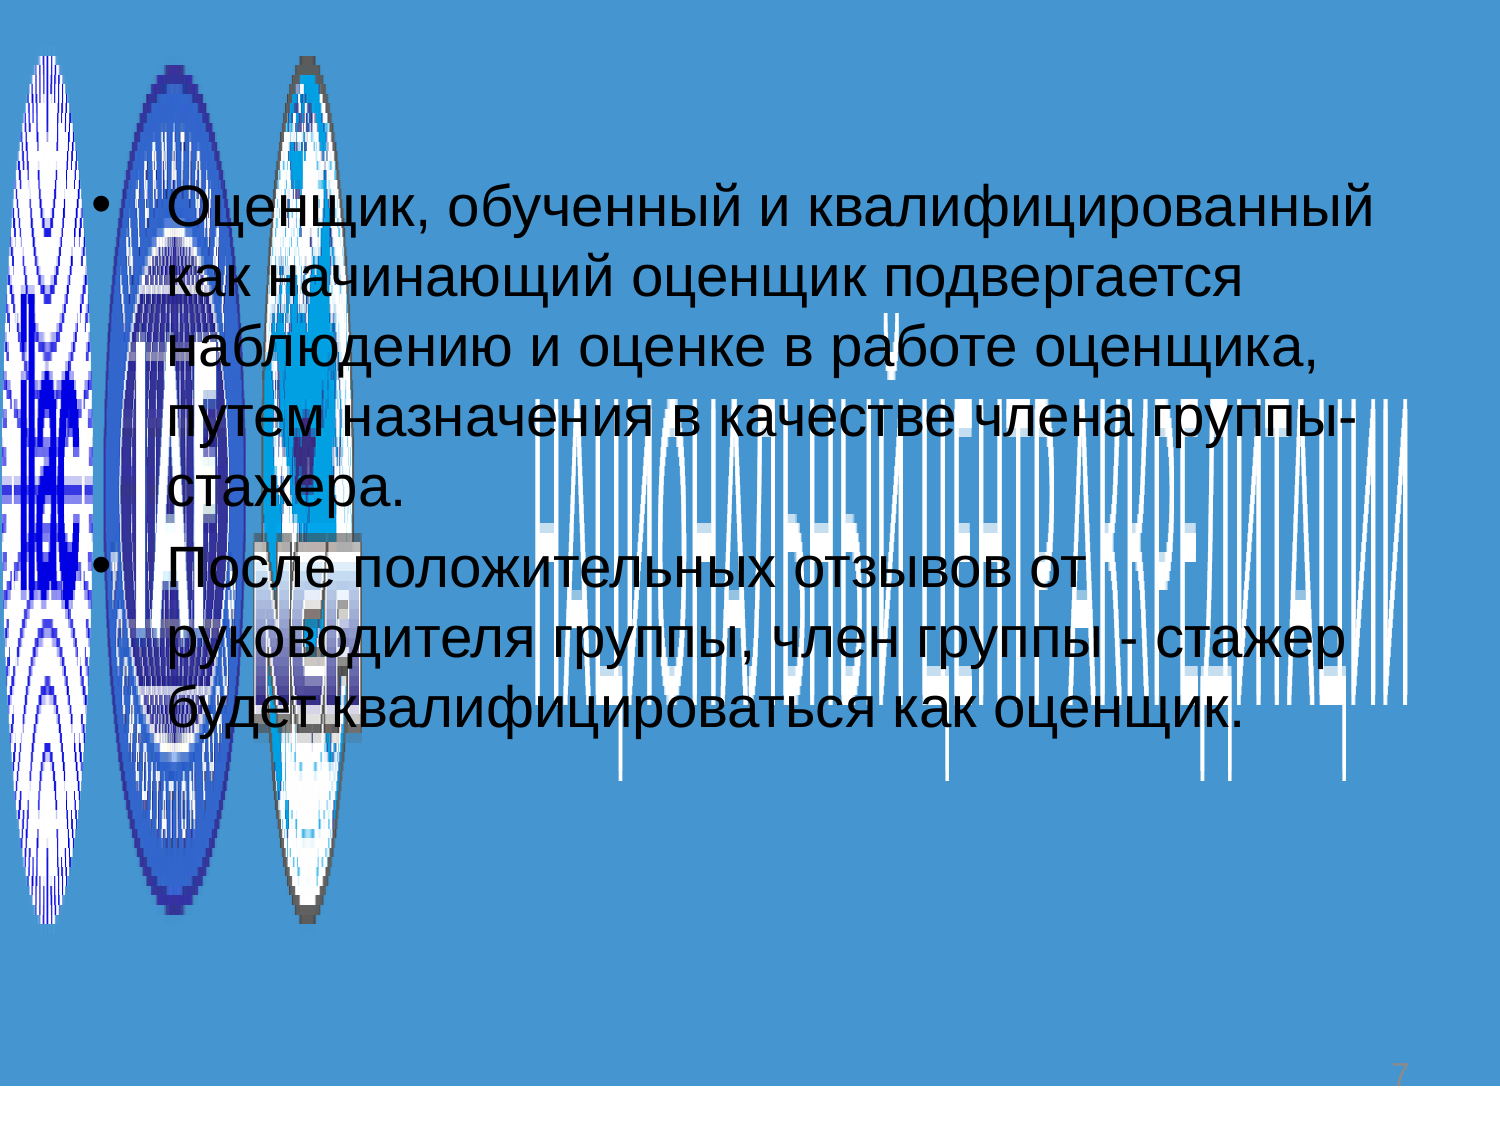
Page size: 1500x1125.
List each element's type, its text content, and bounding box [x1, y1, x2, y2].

slide_number 7 [1074, 1042, 1425, 1103]
list Оценщик, обученный и квалифицированный как начинающий оценщик подвергается наблюдению и оценке в работе оценщика, путем назначения в качестве члена группы-стажера. После положительных отзывов от руководителя группы, член группы - стажер будет квалифицироваться как оценщик. [76, 160, 1427, 1047]
picture [0, 0, 1500, 1125]
